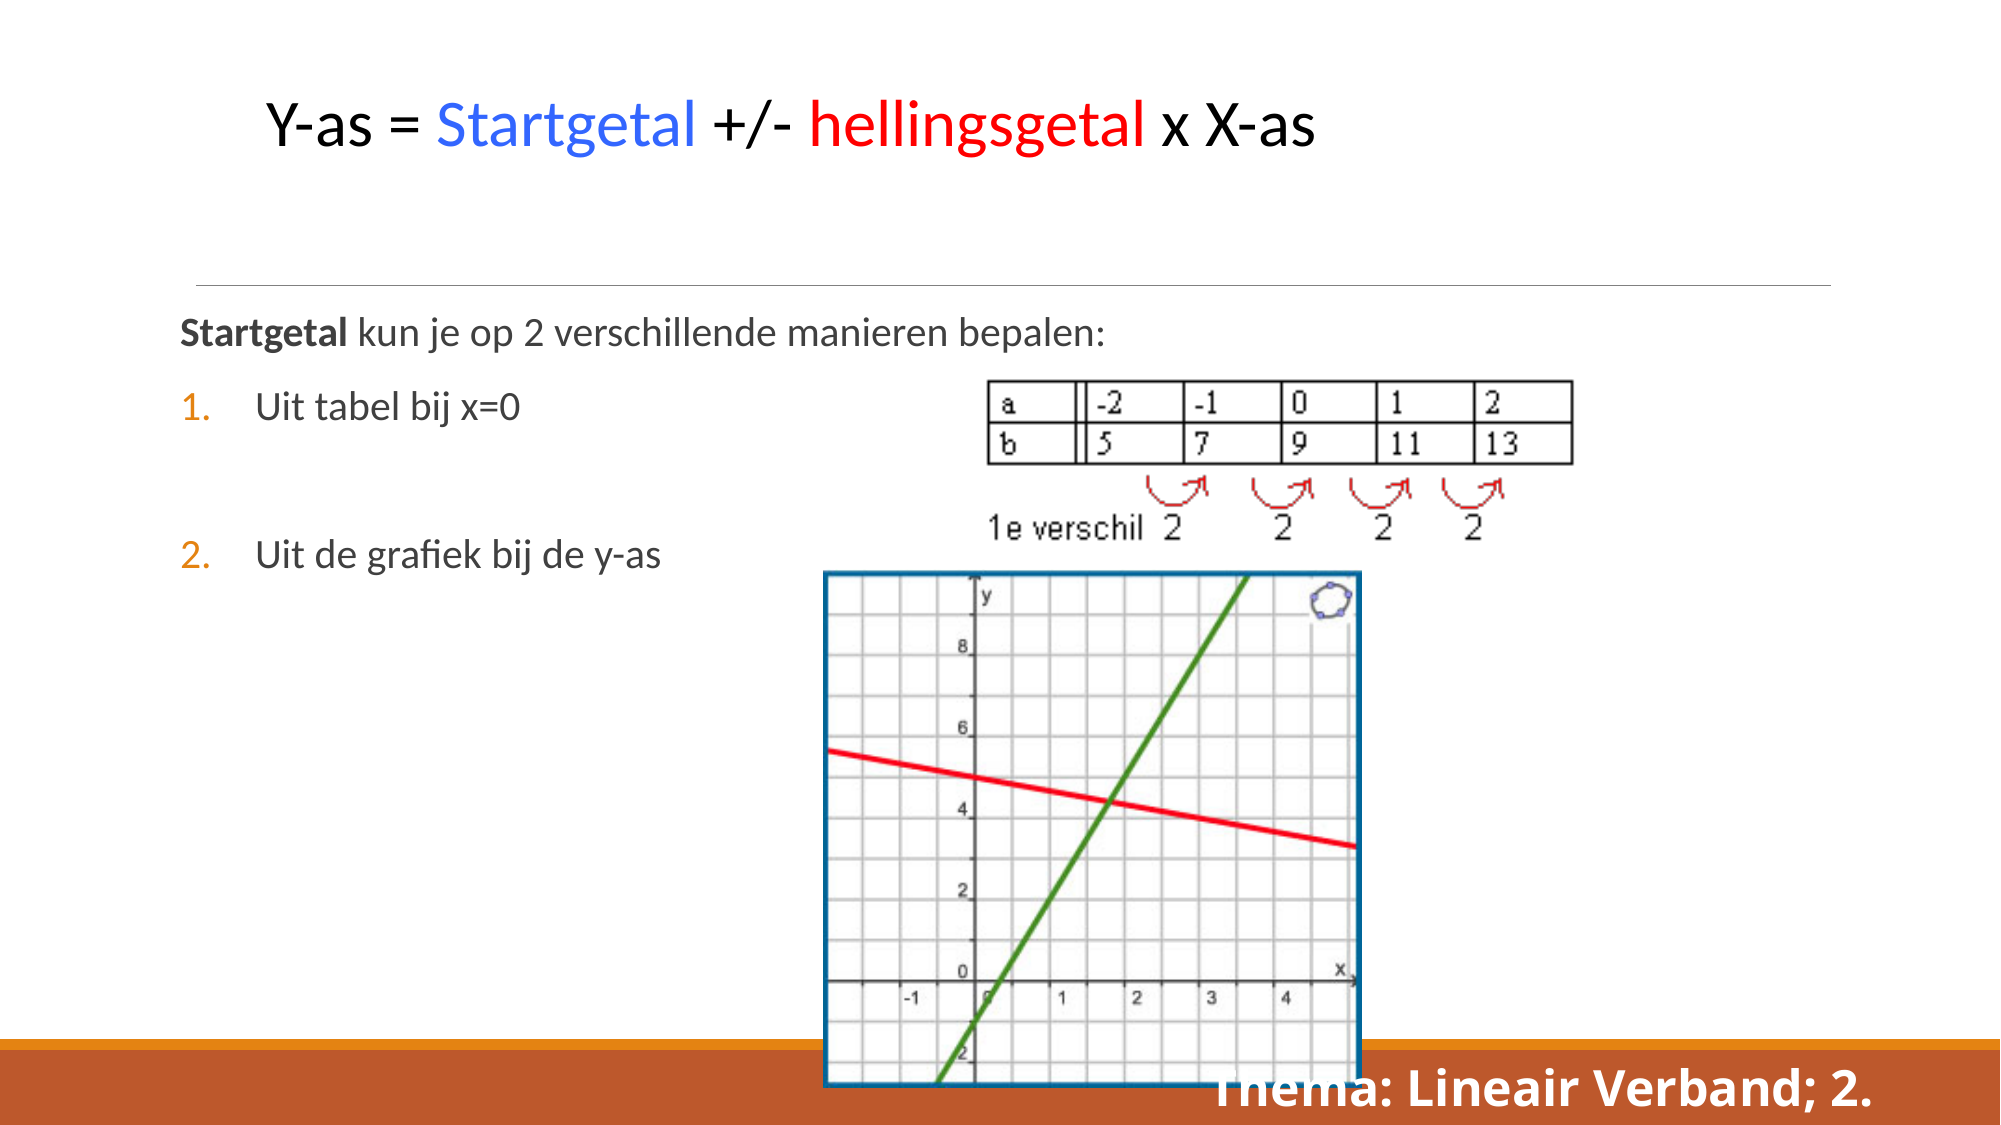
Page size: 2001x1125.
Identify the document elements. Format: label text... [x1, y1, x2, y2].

text_box Y-as = Startgetal +/- hellingsgetal x X-as [251, 72, 1395, 212]
text_box Thema: Lineair Verband; 2. Formule maken [1097, 1049, 1985, 1125]
picture [822, 568, 1362, 1088]
picture [952, 349, 1588, 557]
list Startgetal kun je op 2 verschillende manieren bepalen: Uit tabel bij x=0 Uit de grafiek bij de y-as [180, 302, 1830, 963]
